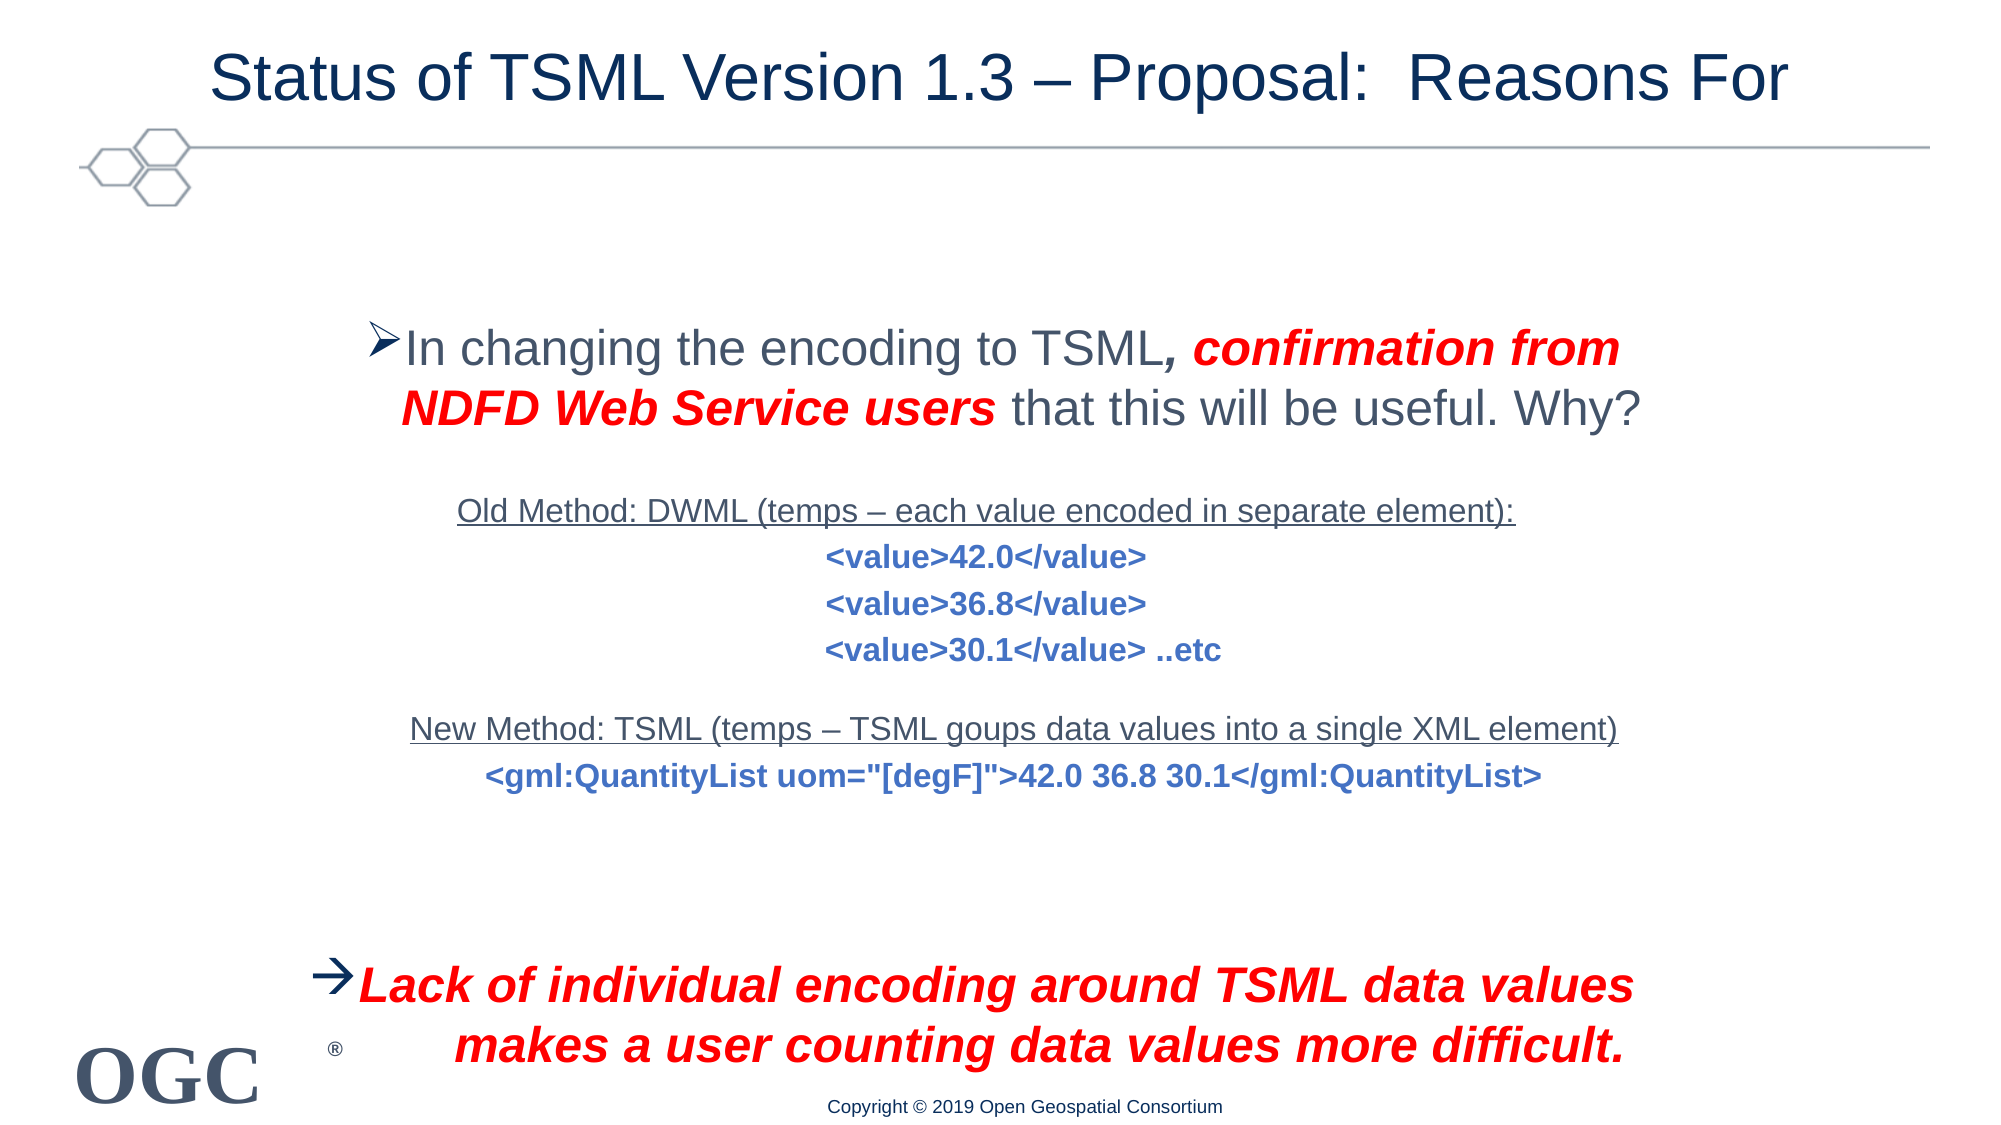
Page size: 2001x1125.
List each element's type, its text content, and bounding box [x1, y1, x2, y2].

picture [1681, 136, 1930, 208]
title Status of TSML Version 1.3 – Proposal: Reasons For [50, 22, 1951, 136]
list In changing the encoding to TSML, confirmation from NDFD Web Service users that this will be useful. Why? Old Method: DWML (temps – each value encoded in separate element): <value>42.0</value> <value>36.8</value> <value>30.1</value> ..etc New Method: TSML (temps – TSML goups data values into a single XML element) <gml:QuantityList uom="[degF]">42.0 36.8 30.1</gml:QuantityList> Lack of individual encoding around TSML data values makes a user counting data values more difficult. [292, 78, 1681, 1017]
footer Copyright © 2019 Open Geospatial Consortium [762, 1087, 1288, 1125]
picture [79, 136, 292, 208]
